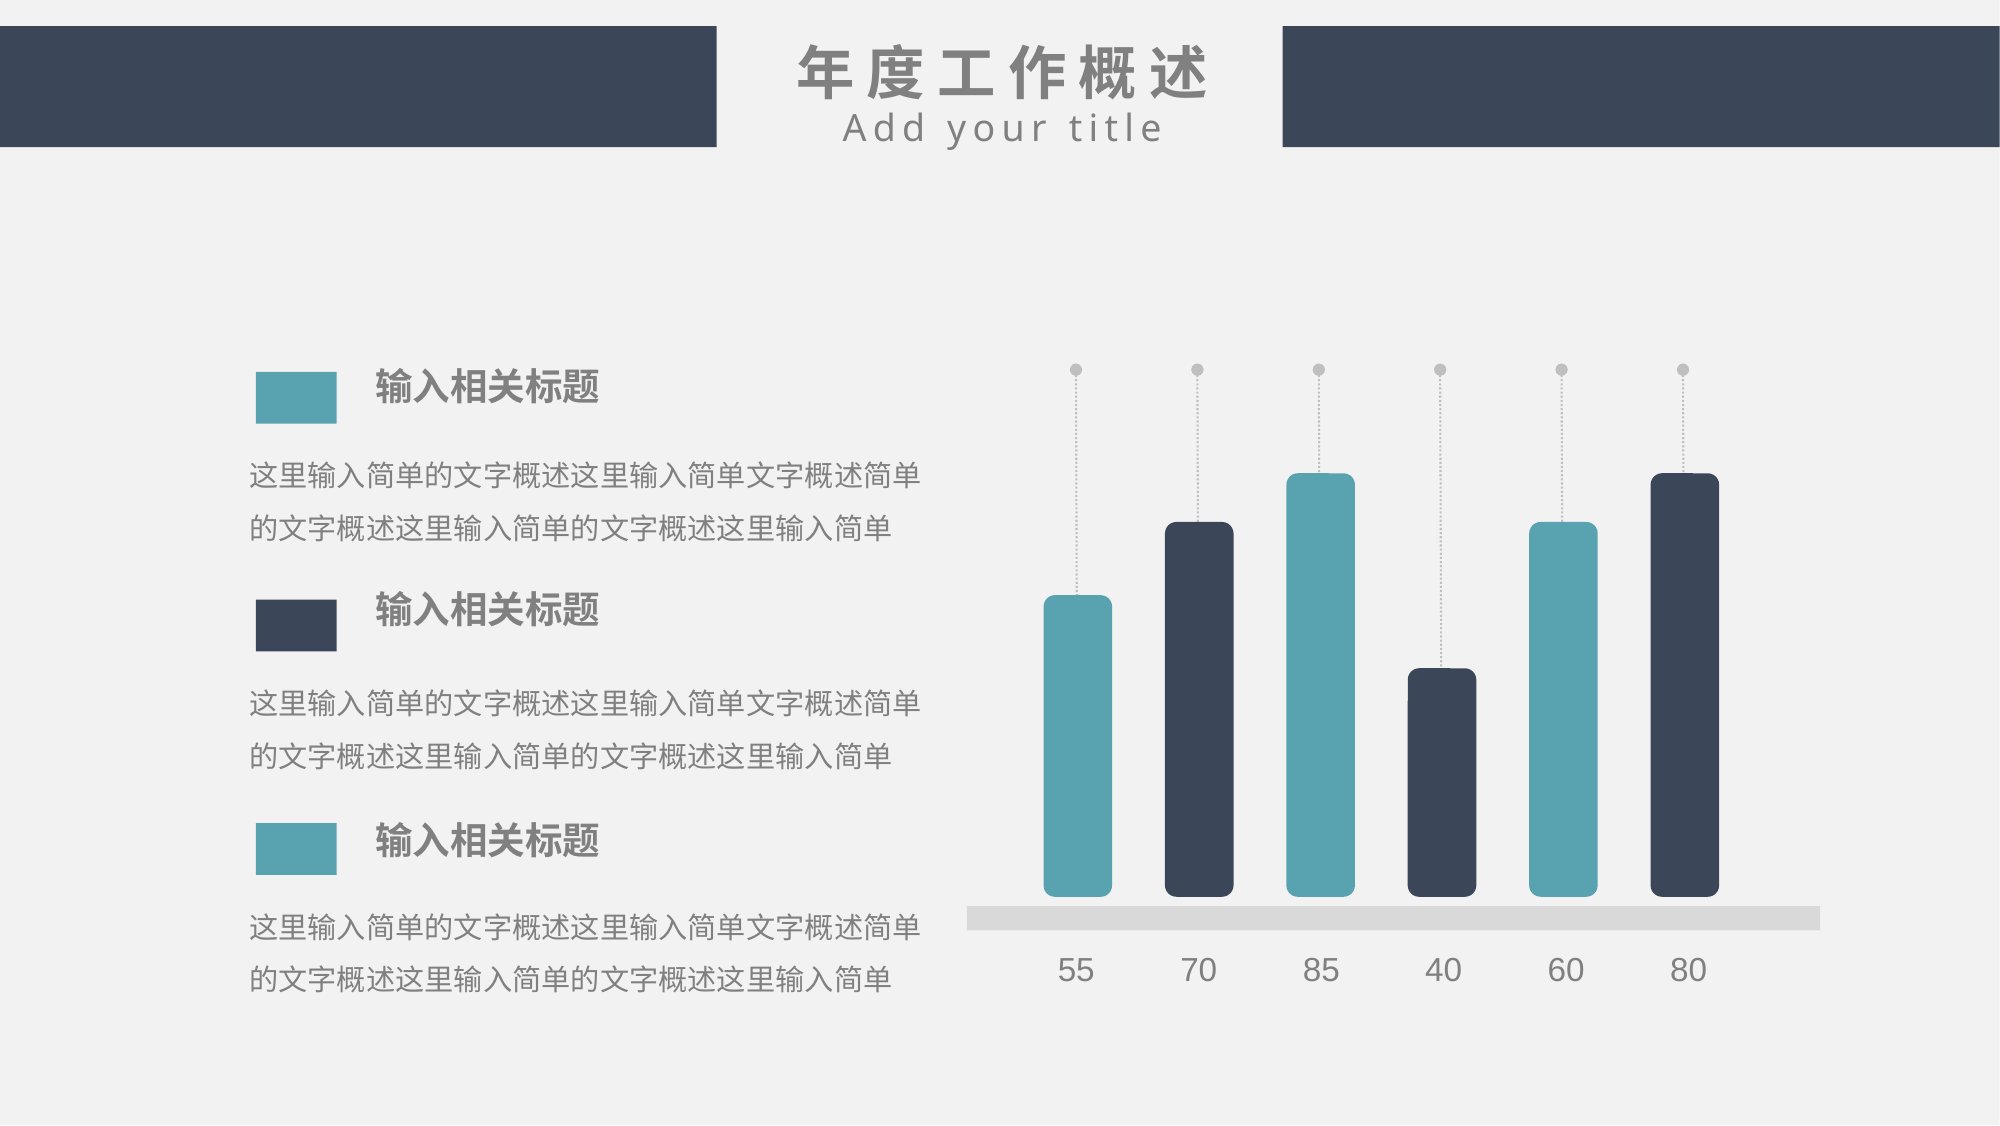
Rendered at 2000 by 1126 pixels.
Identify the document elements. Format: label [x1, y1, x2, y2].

text_box [234, 809, 944, 1006]
text_box [966, 369, 1821, 1002]
text_box [234, 355, 944, 555]
text_box [0, 25, 2000, 158]
text_box [234, 578, 944, 783]
